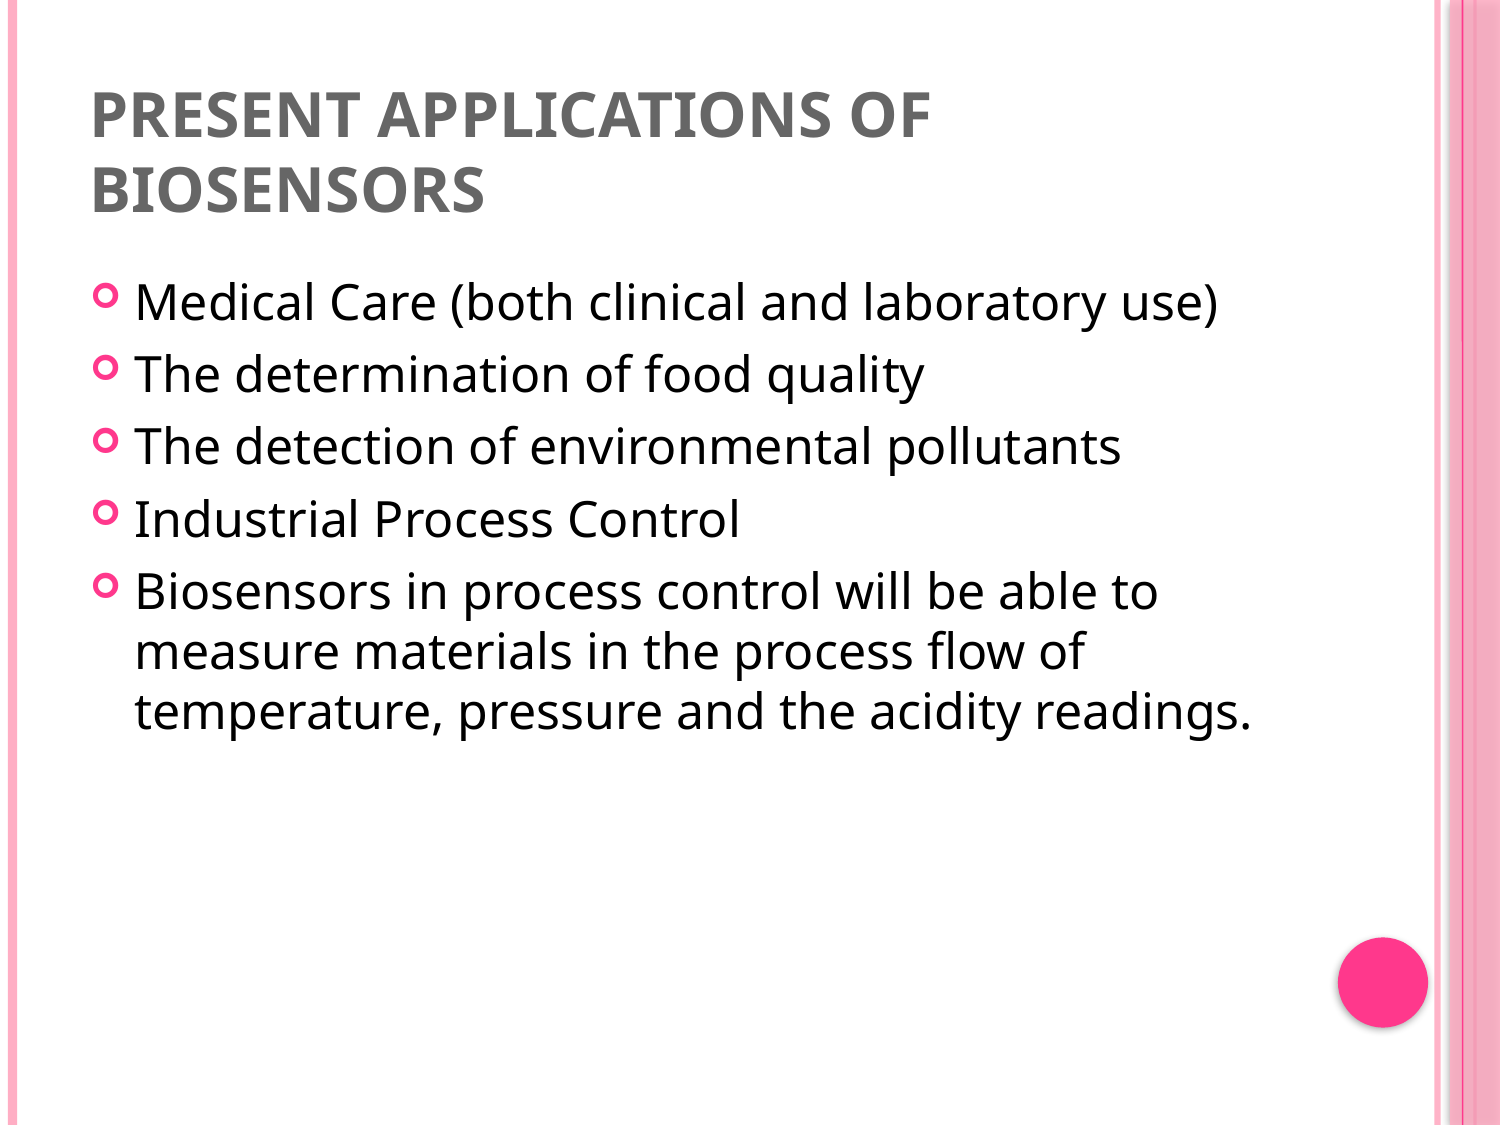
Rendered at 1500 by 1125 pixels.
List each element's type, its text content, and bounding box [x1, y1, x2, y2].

list Medical Care (both clinical and laboratory use) The determination of food quality The detection of environmental pollutants Industrial Process Control Biosensors in process control will be able to measure materials in the process flow of temperature, pressure and the acidity readings. [74, 262, 1301, 1063]
title Present Applications of Biosensors [75, 45, 1300, 233]
